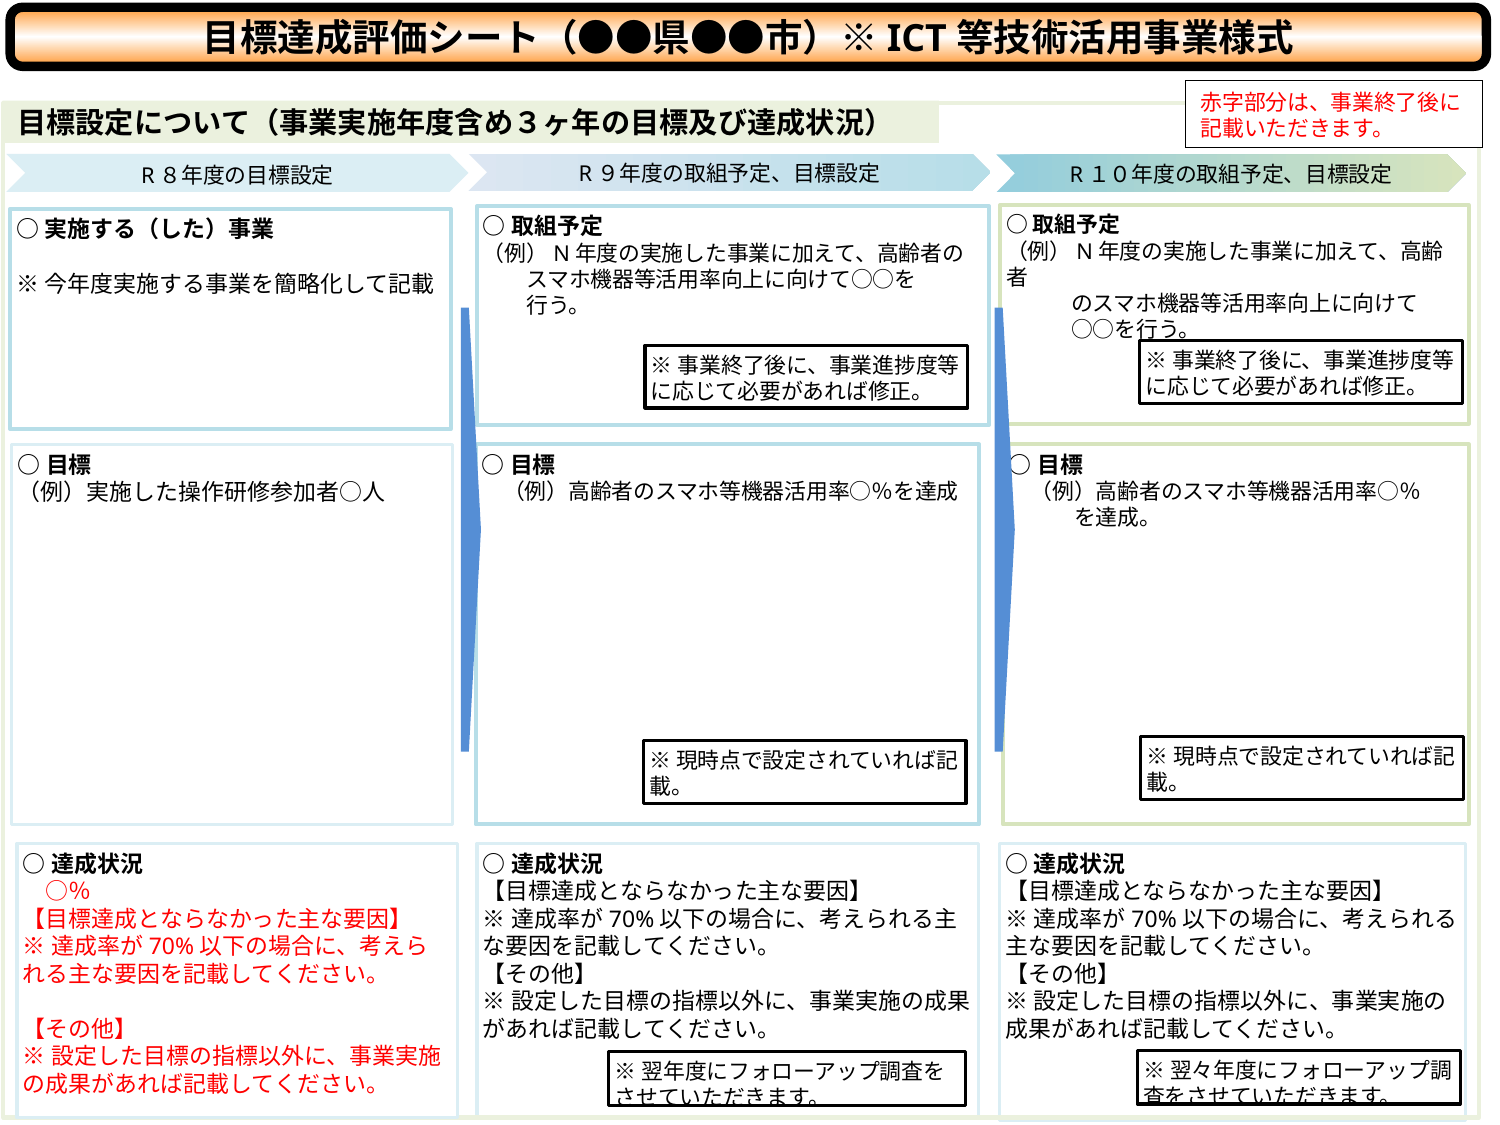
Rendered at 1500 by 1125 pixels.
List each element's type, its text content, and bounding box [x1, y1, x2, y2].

text_box [1, 101, 1481, 1120]
text_box ○目標 （例）高齢者のスマホ等機器活用率○％を達成 [474, 442, 981, 826]
text_box ※現時点で設定されていれば記載。 [641, 739, 968, 806]
text_box ○取組予定 （例）N年度の実施した事業に加えて、高齢者の スマホ機器等活用率向上に向けて○○を 行う。 [475, 204, 991, 427]
text_box 目標達成評価シート（●●県●●市）※ICT等技術活用事業様式 [10, 7, 1487, 67]
text_box ※翌年度にフォローアップ調査をさせていただきます。 [607, 1049, 967, 1108]
text_box R１０年度の取組予定、目標設定 [994, 152, 1469, 195]
text_box ※事業終了後に、事業進捗度等に応じて必要があれば修正。 [643, 343, 970, 410]
text_box 赤字部分は、事業終了後に記載いただきます。 [1185, 80, 1483, 148]
text_box ○実施する（した）事業 ※今年度実施する事業を簡略化して記載 [8, 207, 453, 431]
text_box 目標設定について（事業実施年度含め３ヶ年の目標及び達成状況） [1, 98, 941, 145]
text_box [458, 305, 484, 754]
text_box ※現時点で設定されていれば記載。 [1139, 735, 1466, 802]
text_box ※翌々年度にフォローアップ調査をさせていただきます。 [1135, 1048, 1462, 1106]
text_box ○目標 （例）実施した操作研修参加者○人 [10, 442, 454, 826]
text_box ○目標 （例）高齢者のスマホ等機器活用率○％ を達成。 [1001, 442, 1471, 826]
text_box R８年度の目標設定 [4, 151, 471, 194]
text_box ※事業終了後に、事業進捗度等に応じて必要があれば修正。 [1138, 339, 1464, 405]
text_box ○取組予定 （例）N年度の実施した事業に加えて、高齢者 のスマホ機器等活用率向上に向けて ○○を行う。 [998, 203, 1471, 426]
text_box [992, 305, 1017, 754]
text_box ○達成状況 ○％ 【目標達成とならなかった主な要因】 ※達成率が70%以下の場合に、考えられる主な要因を記載してください。 【その他】 ※設定した目標の指標以外に、事業実施の成果があれば記載してください。 [15, 841, 460, 1120]
text_box R９年度の取組予定、目標設定 [466, 151, 993, 194]
